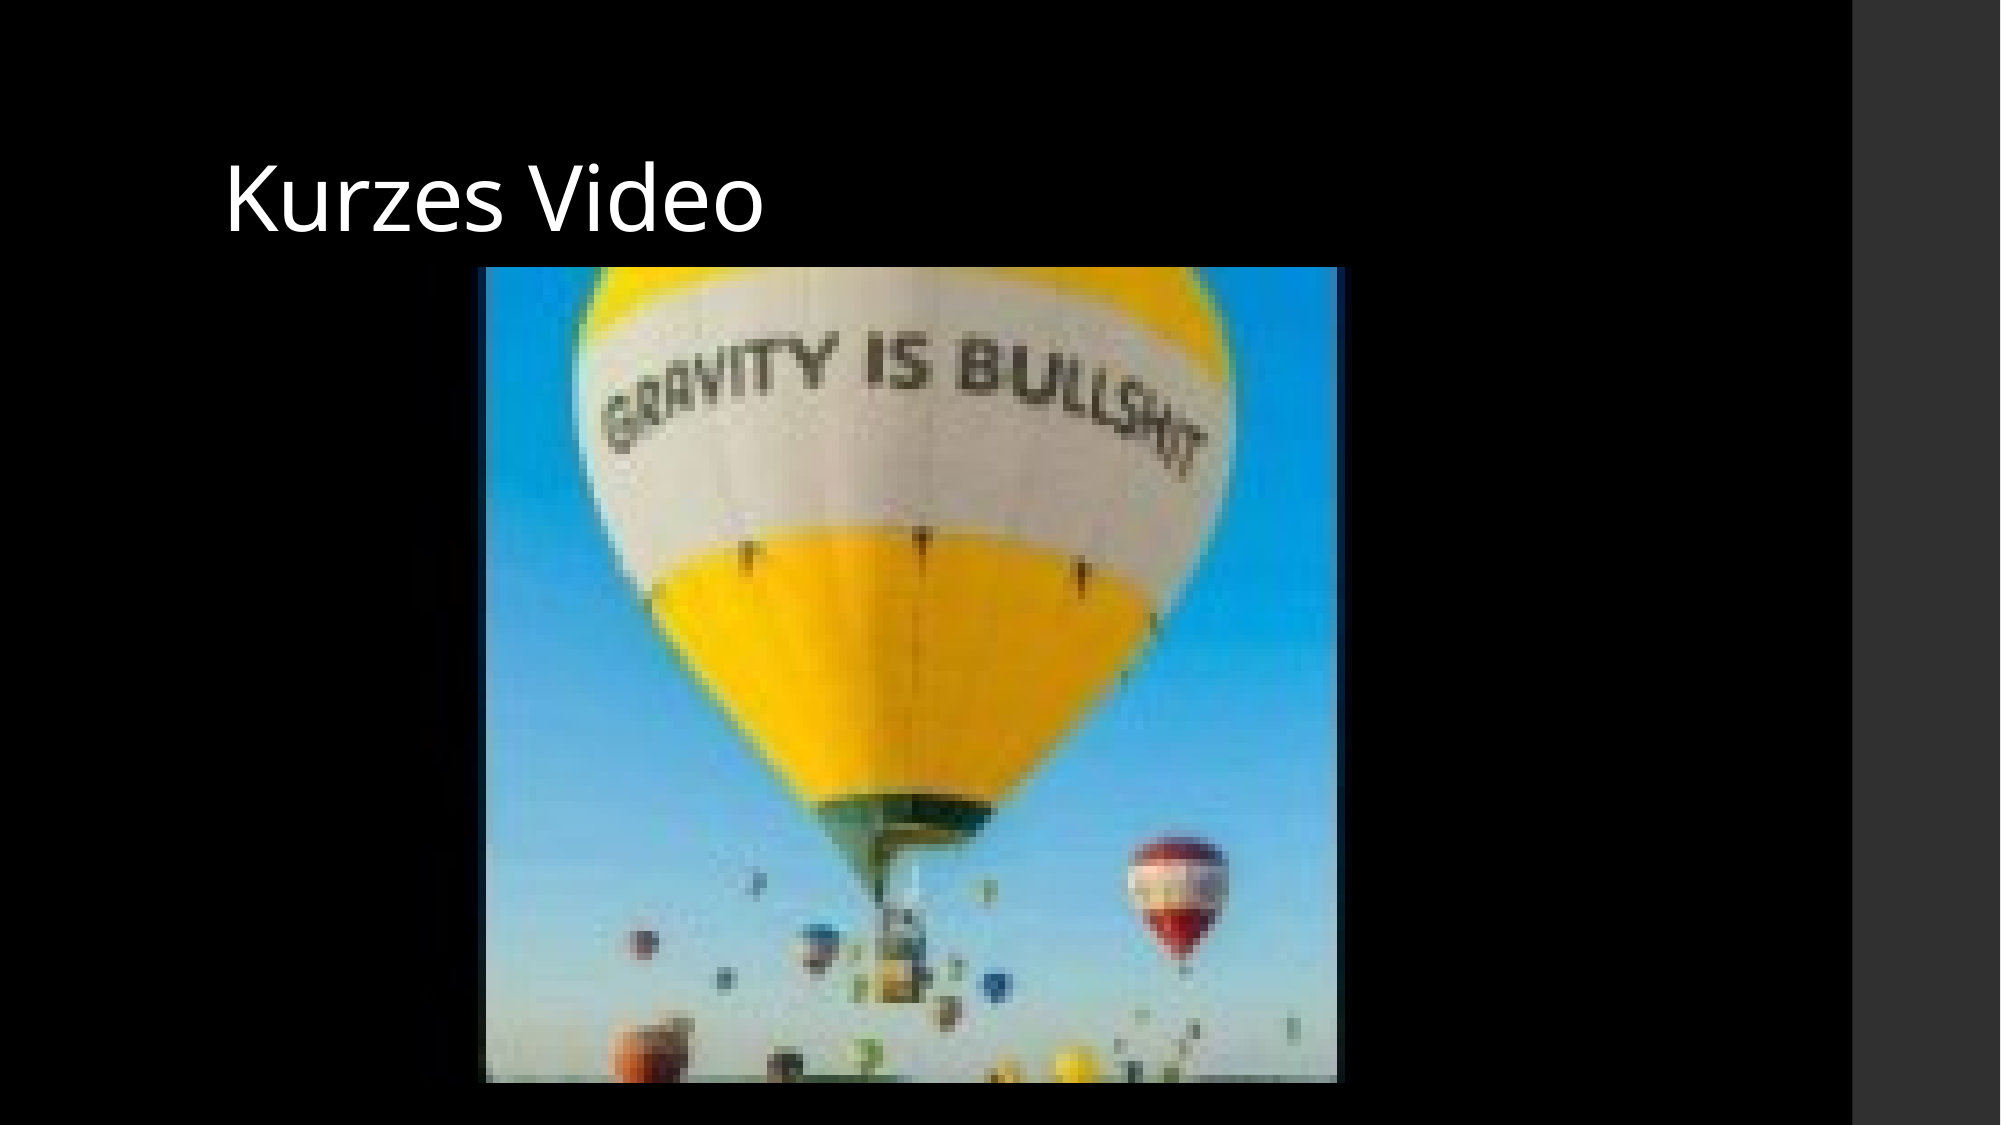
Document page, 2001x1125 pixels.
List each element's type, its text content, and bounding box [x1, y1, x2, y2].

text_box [189, 266, 1635, 1084]
title Kurzes Video [206, 41, 1797, 260]
